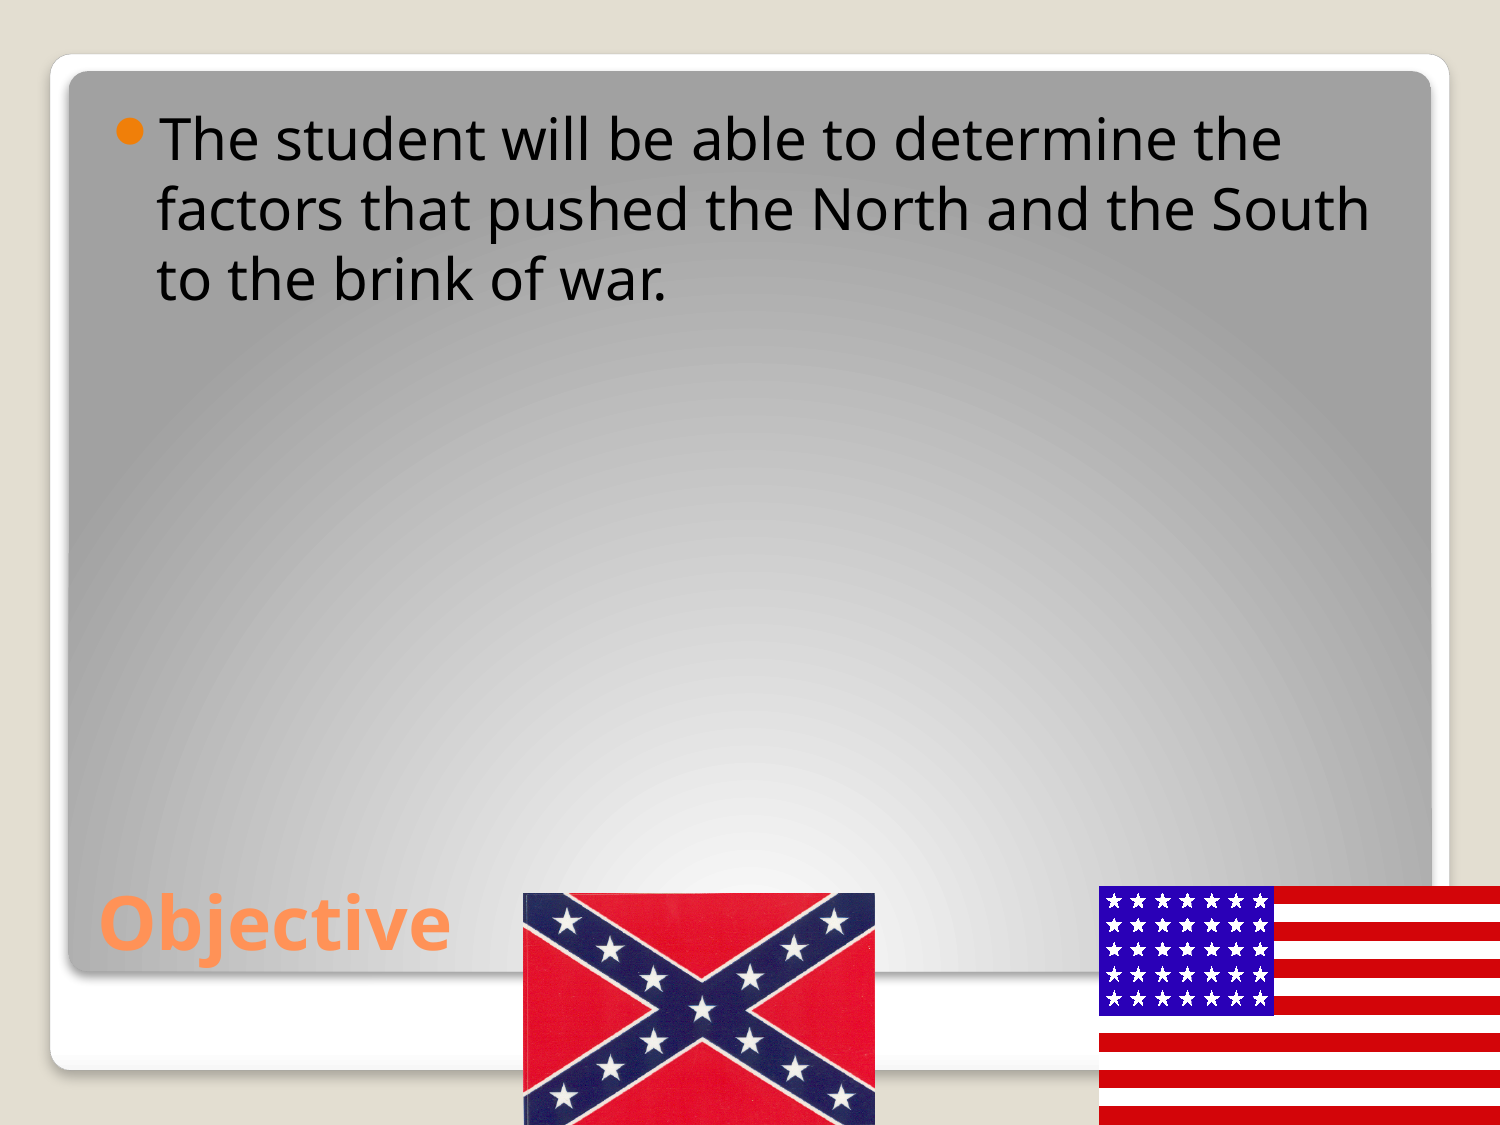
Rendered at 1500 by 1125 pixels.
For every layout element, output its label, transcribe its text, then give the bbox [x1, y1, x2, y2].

picture [523, 893, 876, 1125]
list The student will be able to determine the factors that pushed the North and the South to the brink of war. [82, 86, 1425, 774]
picture [1099, 886, 1500, 1125]
title Objective [82, 800, 1425, 974]
